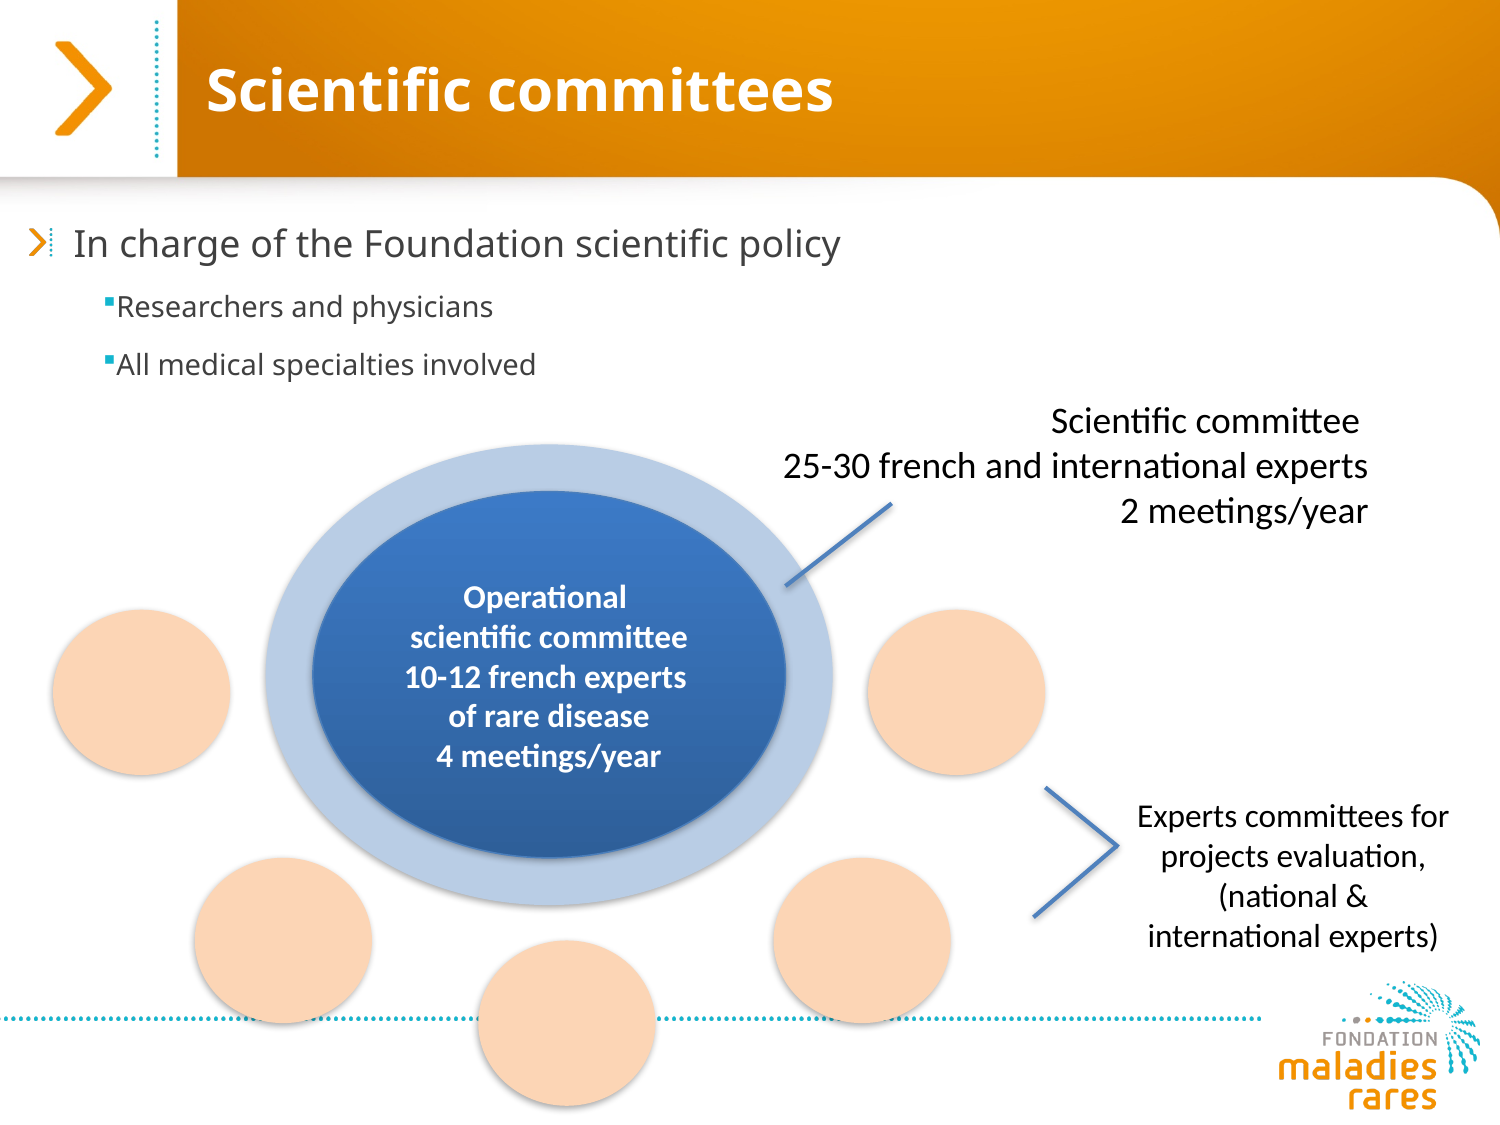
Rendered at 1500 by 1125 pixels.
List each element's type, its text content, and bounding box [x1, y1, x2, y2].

title Scientific committees [206, 0, 1459, 149]
text_box [52, 608, 231, 776]
text_box [264, 443, 834, 906]
text_box Scientific committee 25-30 french and international experts 2 meetings/year [767, 389, 1384, 539]
text_box [772, 857, 952, 1024]
text_box [867, 608, 1046, 776]
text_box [785, 503, 892, 587]
text_box Experts committees for projects evaluation, (national & international experts) [1116, 787, 1471, 962]
text_box [193, 857, 373, 1024]
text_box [1033, 846, 1117, 918]
text_box [477, 939, 657, 1107]
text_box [1045, 787, 1119, 847]
list In charge of the Foundation scientific policy Researchers and physicians All medical specialties involved [29, 149, 1483, 1078]
picture [0, 0, 1500, 1125]
text_box Operational scientific committee 10-12 french experts of rare disease 4 meetings/year [312, 490, 787, 859]
